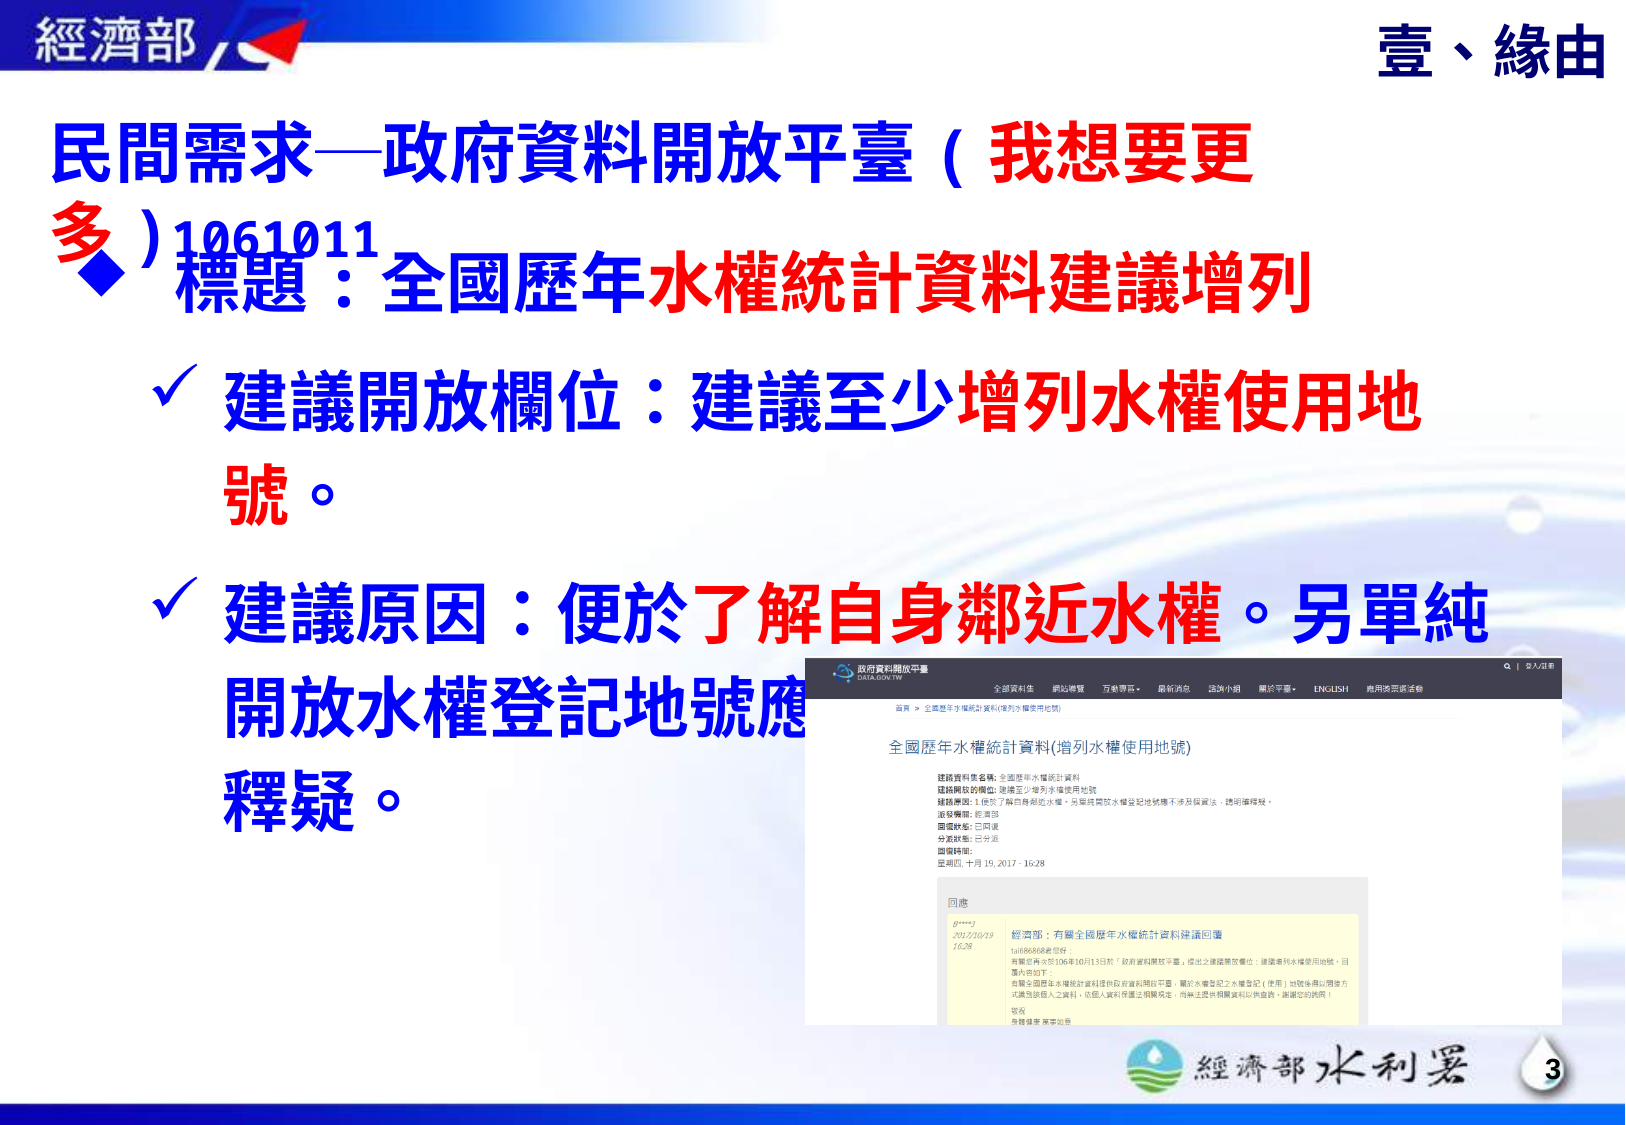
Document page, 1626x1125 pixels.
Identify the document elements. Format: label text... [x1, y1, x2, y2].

text_box 標題:全國歷年水權統計資料建議增列 建議開放欄位：建議至少增列水權使用地號。 建議原因：便於了解自身鄰近水權。另單純開放水權登記地號應不涉及個資法，請明確釋疑。 [57, 279, 1566, 848]
picture [0, 100, 1625, 1125]
text_box 民間需求─政府資料開放平臺(我想要更多)1061011 [34, 103, 1591, 279]
text_box 壹、緣由 [0, 0, 1625, 100]
slide_number 2 [1237, 1042, 1577, 1119]
